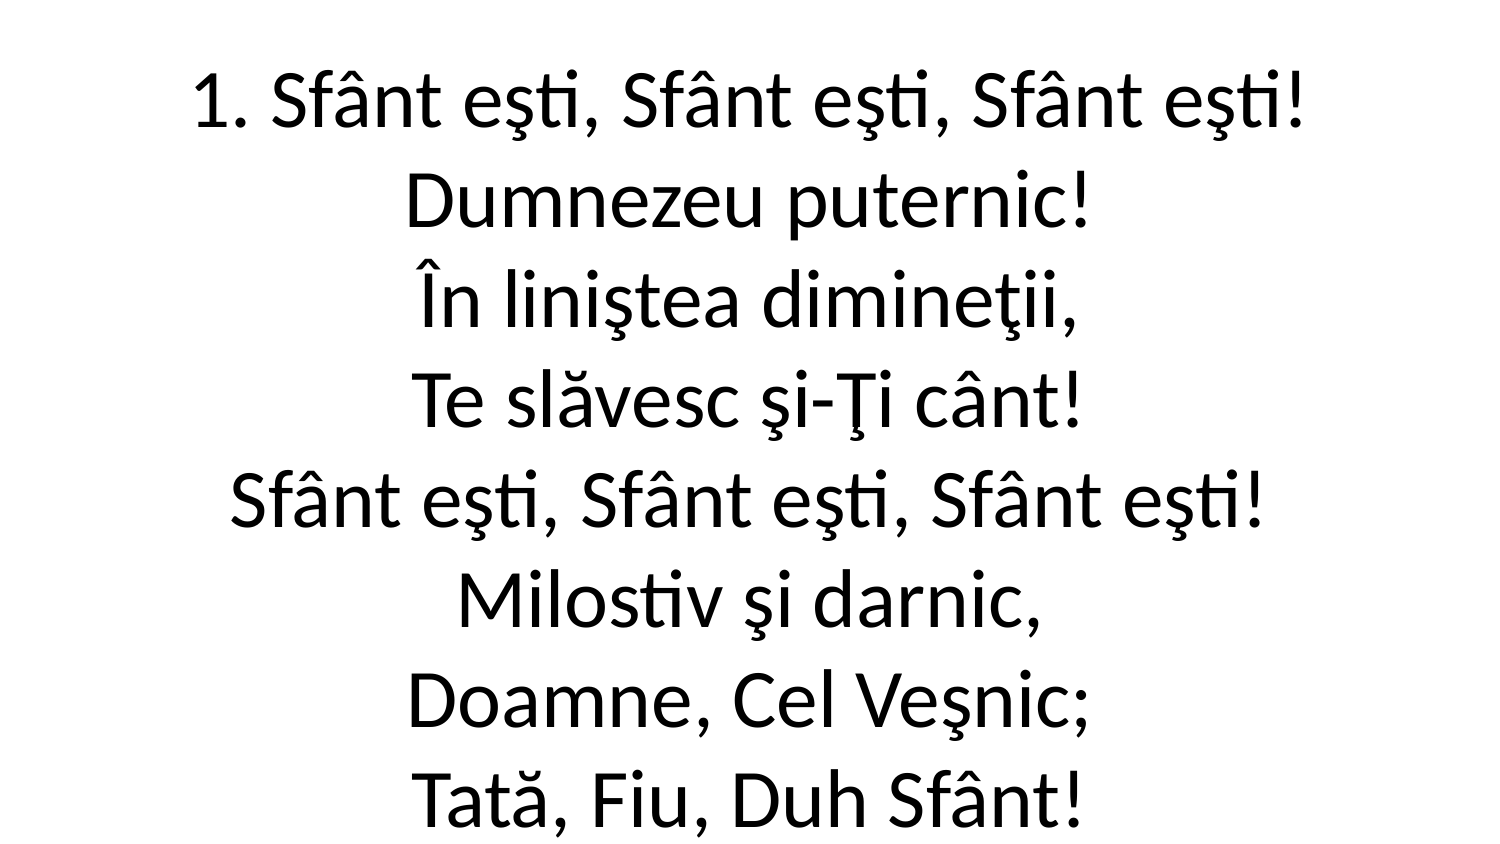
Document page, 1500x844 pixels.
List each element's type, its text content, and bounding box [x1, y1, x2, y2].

text_box 1. Sfânt eşti, Sfânt eşti, Sfânt eşti! Dumnezeu puternic! În liniştea dimineţii, Te slăvesc şi-Ţi cânt! Sfânt eşti, Sfânt eşti, Sfânt eşti! Milostiv şi darnic, Doamne, Cel Veşnic; Tată, Fiu, Duh Sfânt! [173, 0, 1327, 844]
